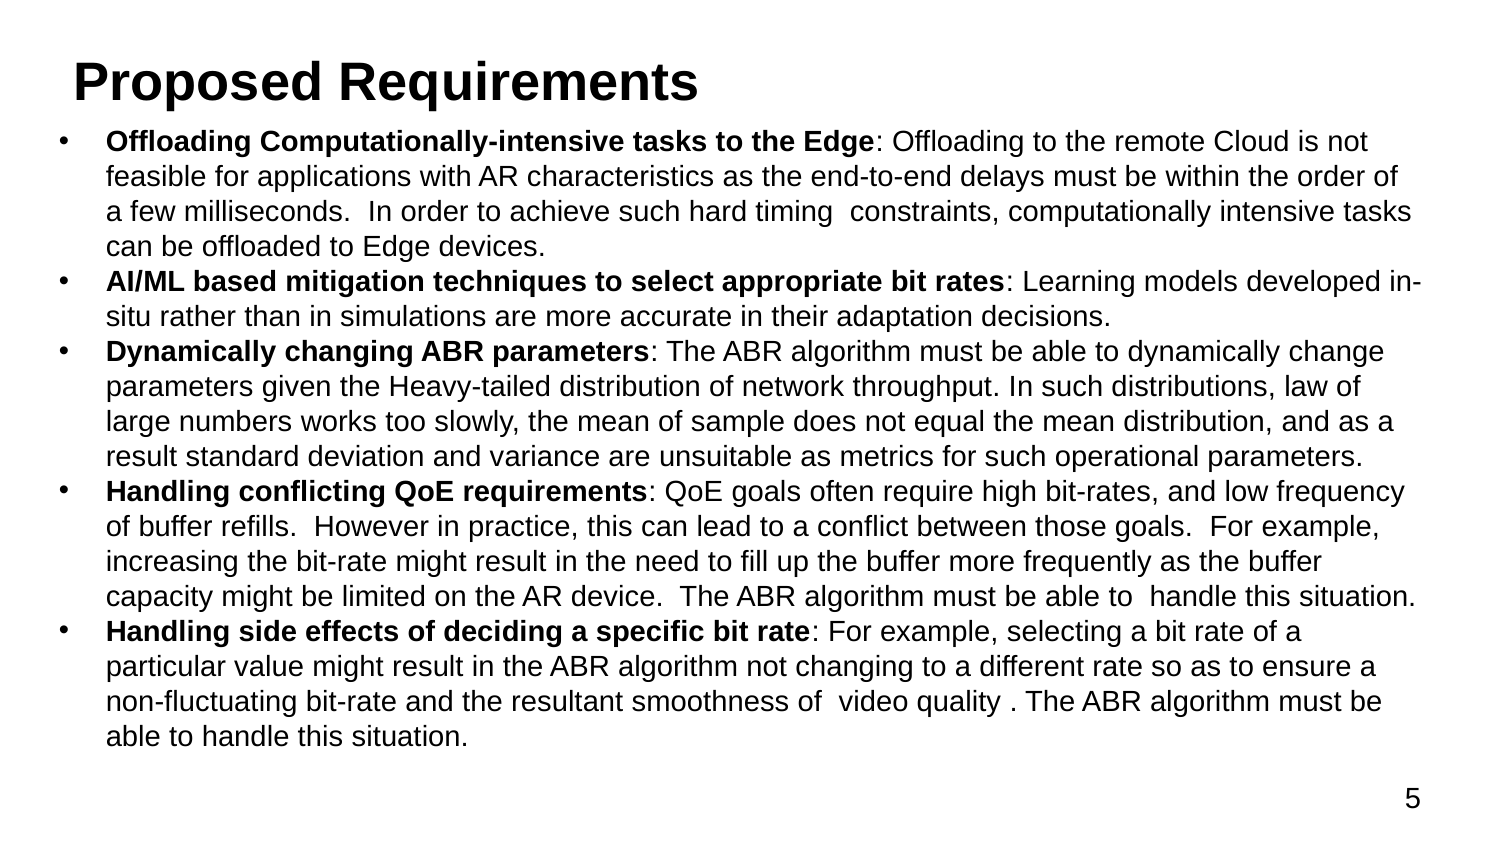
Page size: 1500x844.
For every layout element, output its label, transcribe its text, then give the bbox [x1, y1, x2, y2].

title Proposed Requirements [58, 21, 1456, 116]
slide_number 5 [1389, 764, 1480, 830]
text_box Offloading Computationally-intensive tasks to the Edge: Offloading to the remote Cloud is not feasible for applications with AR characteristics as the end-to-end delays must be within the order of a few milliseconds. In order to achieve such hard timing constraints, computationally intensive tasks can be offloaded to Edge devices. AI/ML based mitigation techniques to select appropriate bit rates: Learning models developed in-situ rather than in simulations are more accurate in their adaptation decisions. Dynamically changing ABR parameters: The ABR algorithm must be able to dynamically change parameters given the Heavy-tailed distribution of network throughput. In such distributions, law of large numbers works too slowly, the mean of sample does not equal the mean distribution, and as a result standard deviation and variance are unsuitable as metrics for such operational parameters. Handling conflicting QoE requirements: QoE goals often require high bit-rates, and low frequency of buffer refills. However in practice, this can lead to a conflict between those goals. For example, increasing the bit-rate might result in the need to fill up the buffer more frequently as the buffer capacity might be limited on the AR device. The ABR algorithm must be able to handle this situation. Handling side effects of deciding a specific bit rate: For example, selecting a bit rate of a particular value might result in the ABR algorithm not changing to a different rate so as to ensure a non-fluctuating bit-rate and the resultant smoothness of video quality . The ABR algorithm must be able to handle this situation. [44, 115, 1439, 760]
